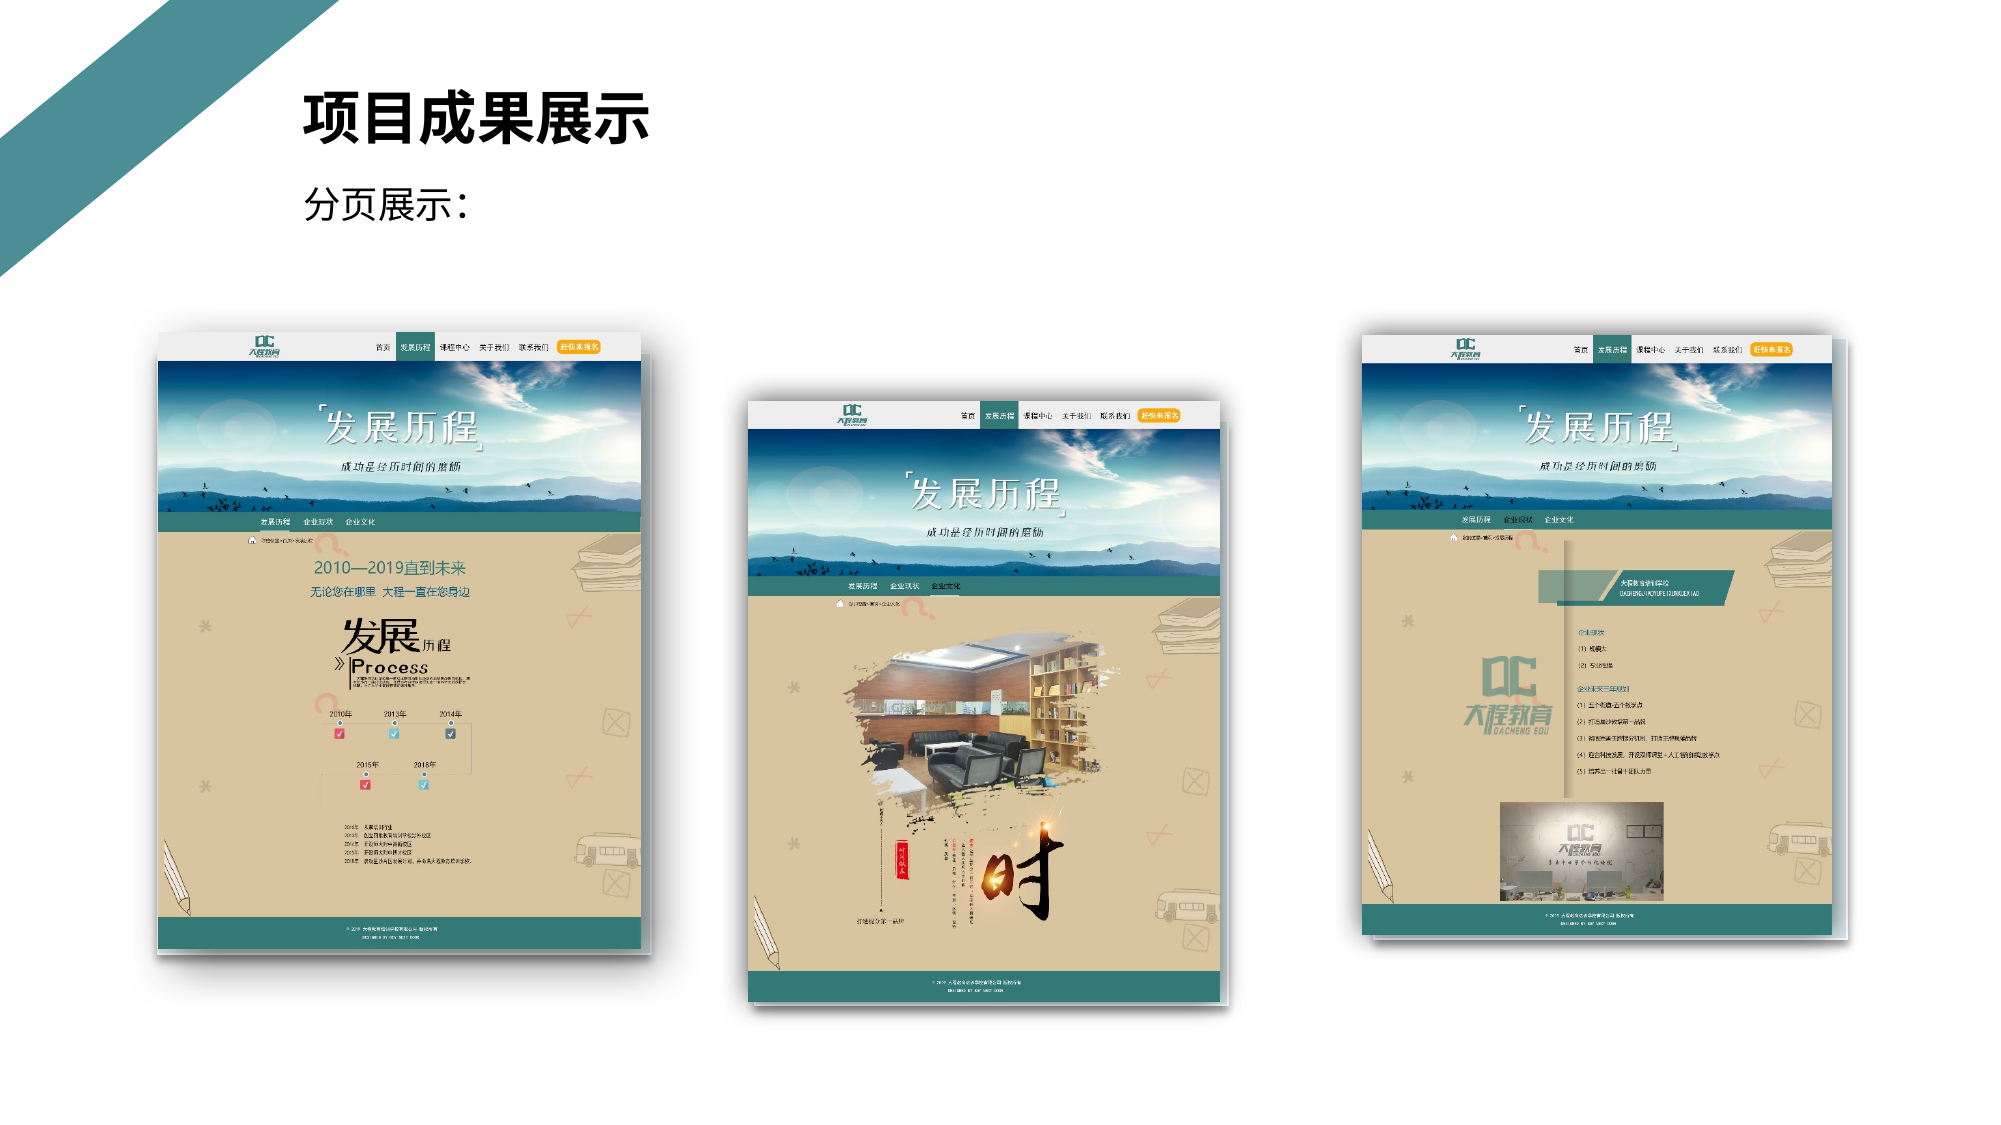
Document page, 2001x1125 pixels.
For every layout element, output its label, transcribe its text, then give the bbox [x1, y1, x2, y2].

picture [1362, 335, 1832, 935]
text_box 项目成果展示 [287, 73, 667, 159]
picture [158, 332, 641, 949]
picture [806, 569, 817, 574]
text_box 分页展示： [288, 173, 506, 233]
picture [748, 401, 1220, 1002]
